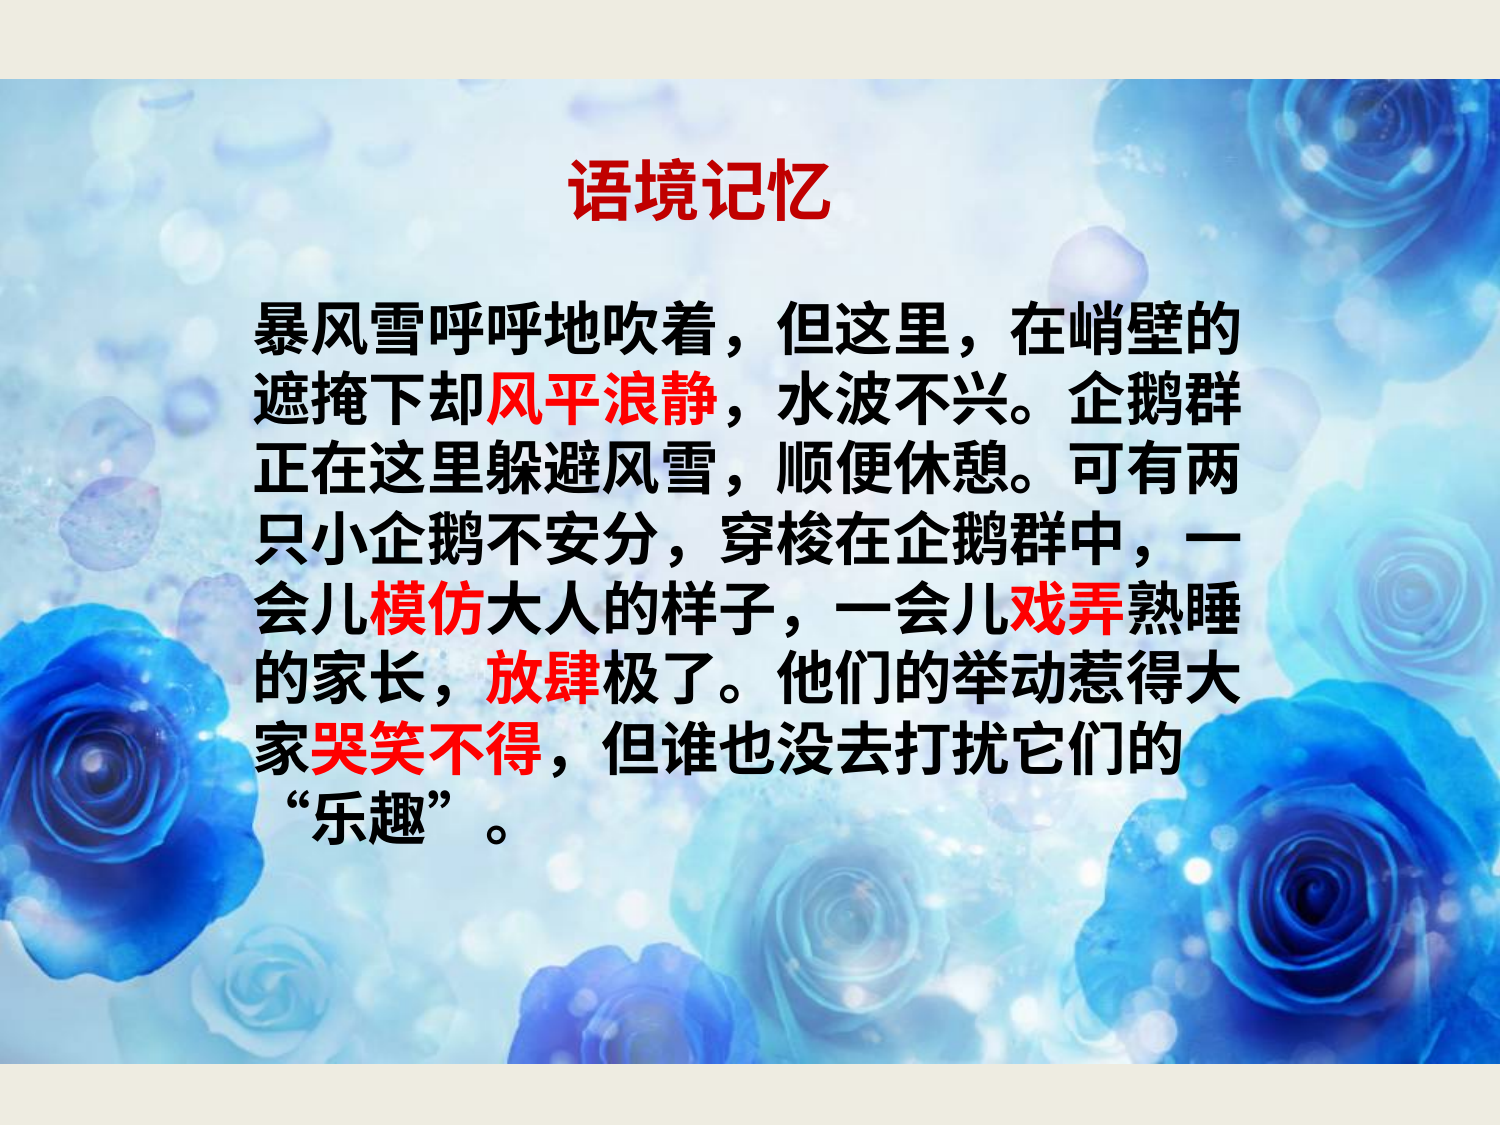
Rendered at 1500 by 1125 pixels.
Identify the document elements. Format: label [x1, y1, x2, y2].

picture [0, 79, 1500, 1065]
